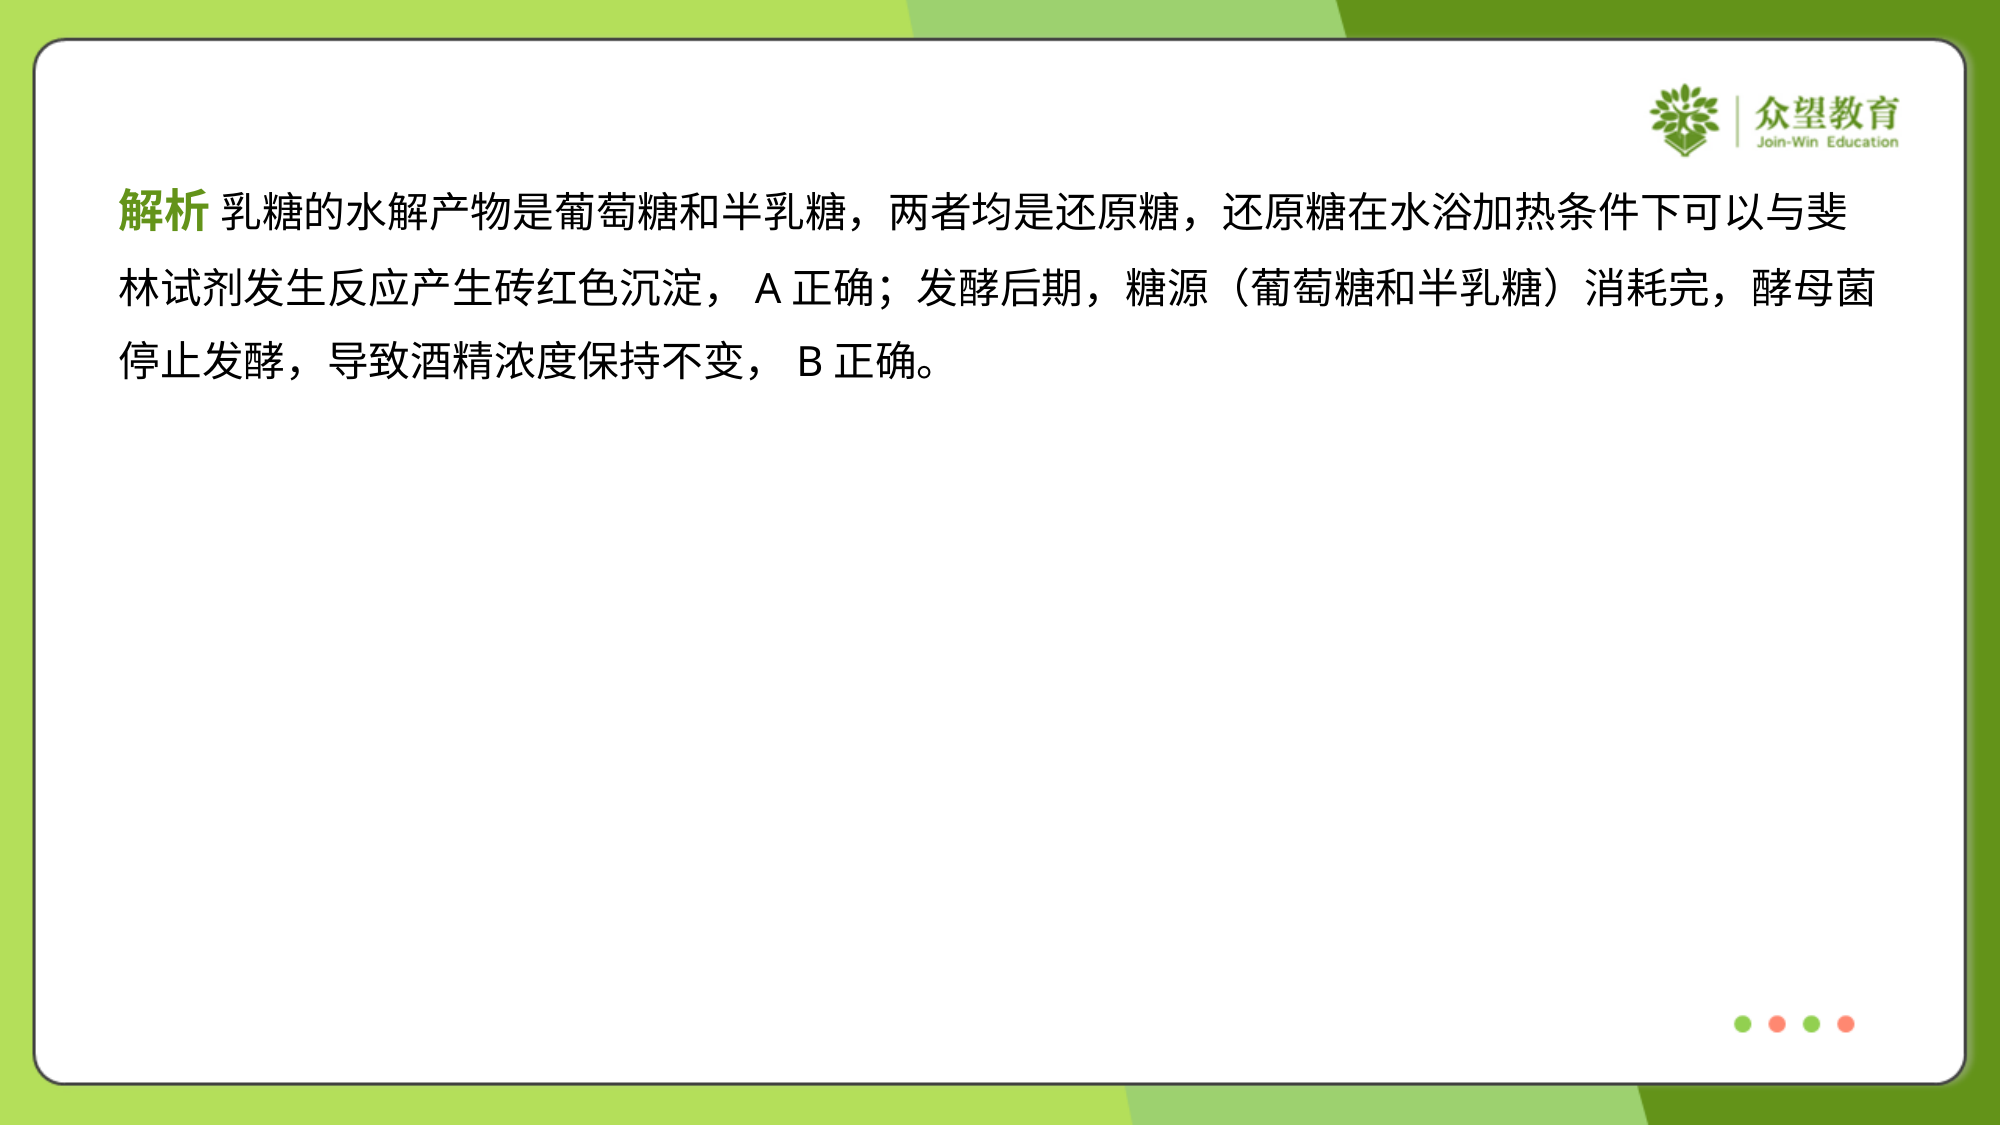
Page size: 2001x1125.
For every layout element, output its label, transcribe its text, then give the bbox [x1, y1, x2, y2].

picture [0, 0, 2000, 1125]
text_box 解析 乳糖的水解产物是葡萄糖和半乳糖，两者均是还原糖，还原糖在水浴加热条件下可以与斐 林试剂发生反应产生砖红色沉淀，A正确；发酵后期，糖源（葡萄糖和半乳糖）消耗完，酵母菌 停止发酵，导致酒精浓度保持不变，B正确。 [118, 159, 1883, 377]
